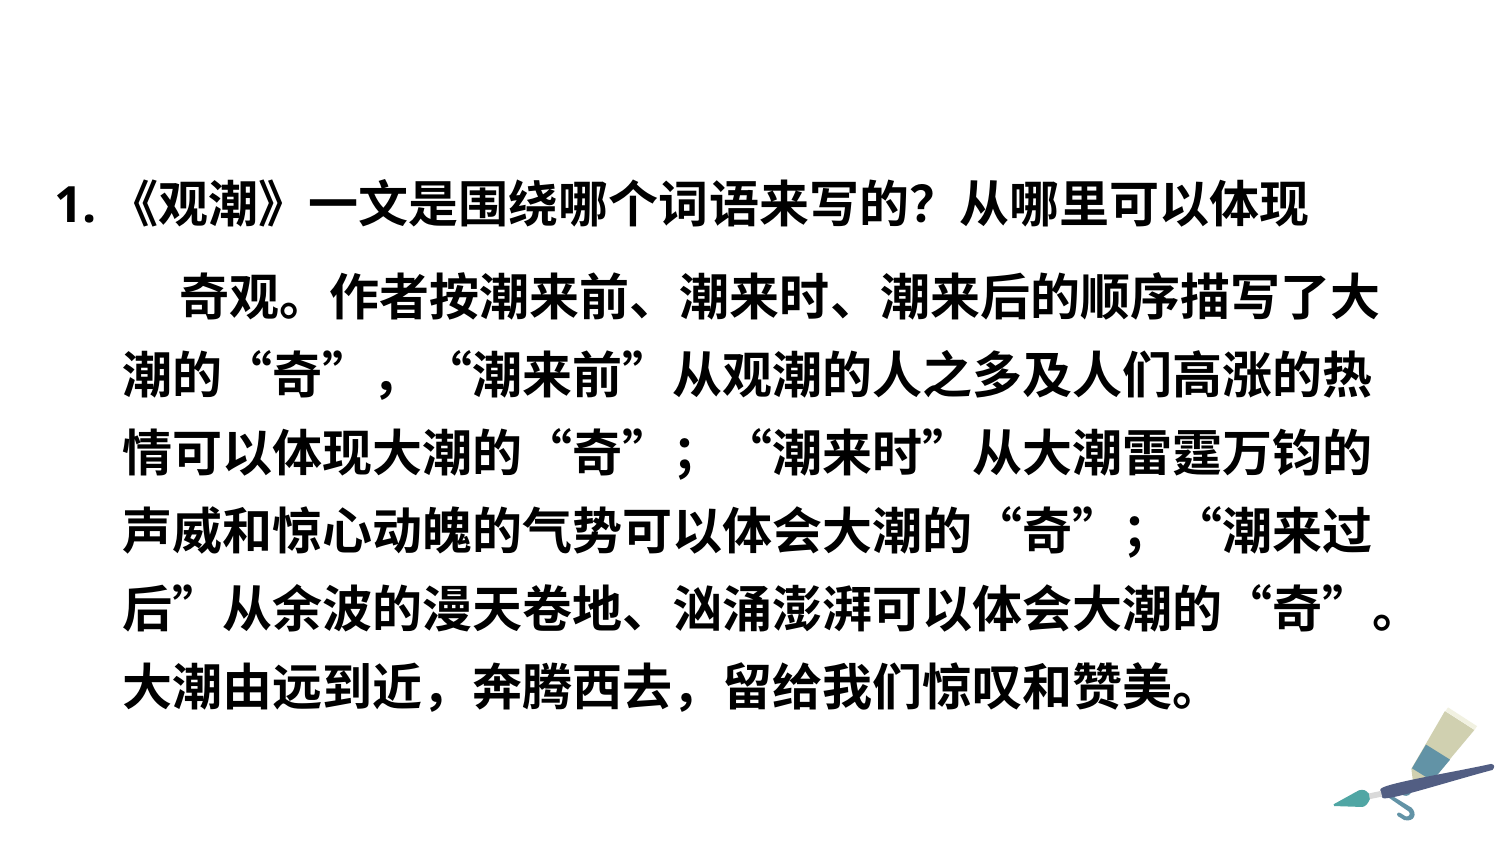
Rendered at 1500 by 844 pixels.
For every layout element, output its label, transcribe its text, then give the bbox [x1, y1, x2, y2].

text_box 奇观。作者按潮来前、潮来时、潮来后的顺序描写了大潮的“奇”，“潮来前”从观潮的人之多及人们高涨的热情可以体现大潮的“奇”；“潮来时”从大潮雷霆万钧的声威和惊心动魄的气势可以体会大潮的“奇”；“潮来过后”从余波的漫天卷地、汹涌澎湃可以体会大潮的“奇”。大潮由远到近，奔腾西去，留给我们惊叹和赞美。 [108, 240, 1409, 723]
text_box 1.《观潮》一文是围绕哪个词语来写的？从哪里可以体现 [39, 134, 1464, 330]
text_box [1358, 708, 1481, 844]
